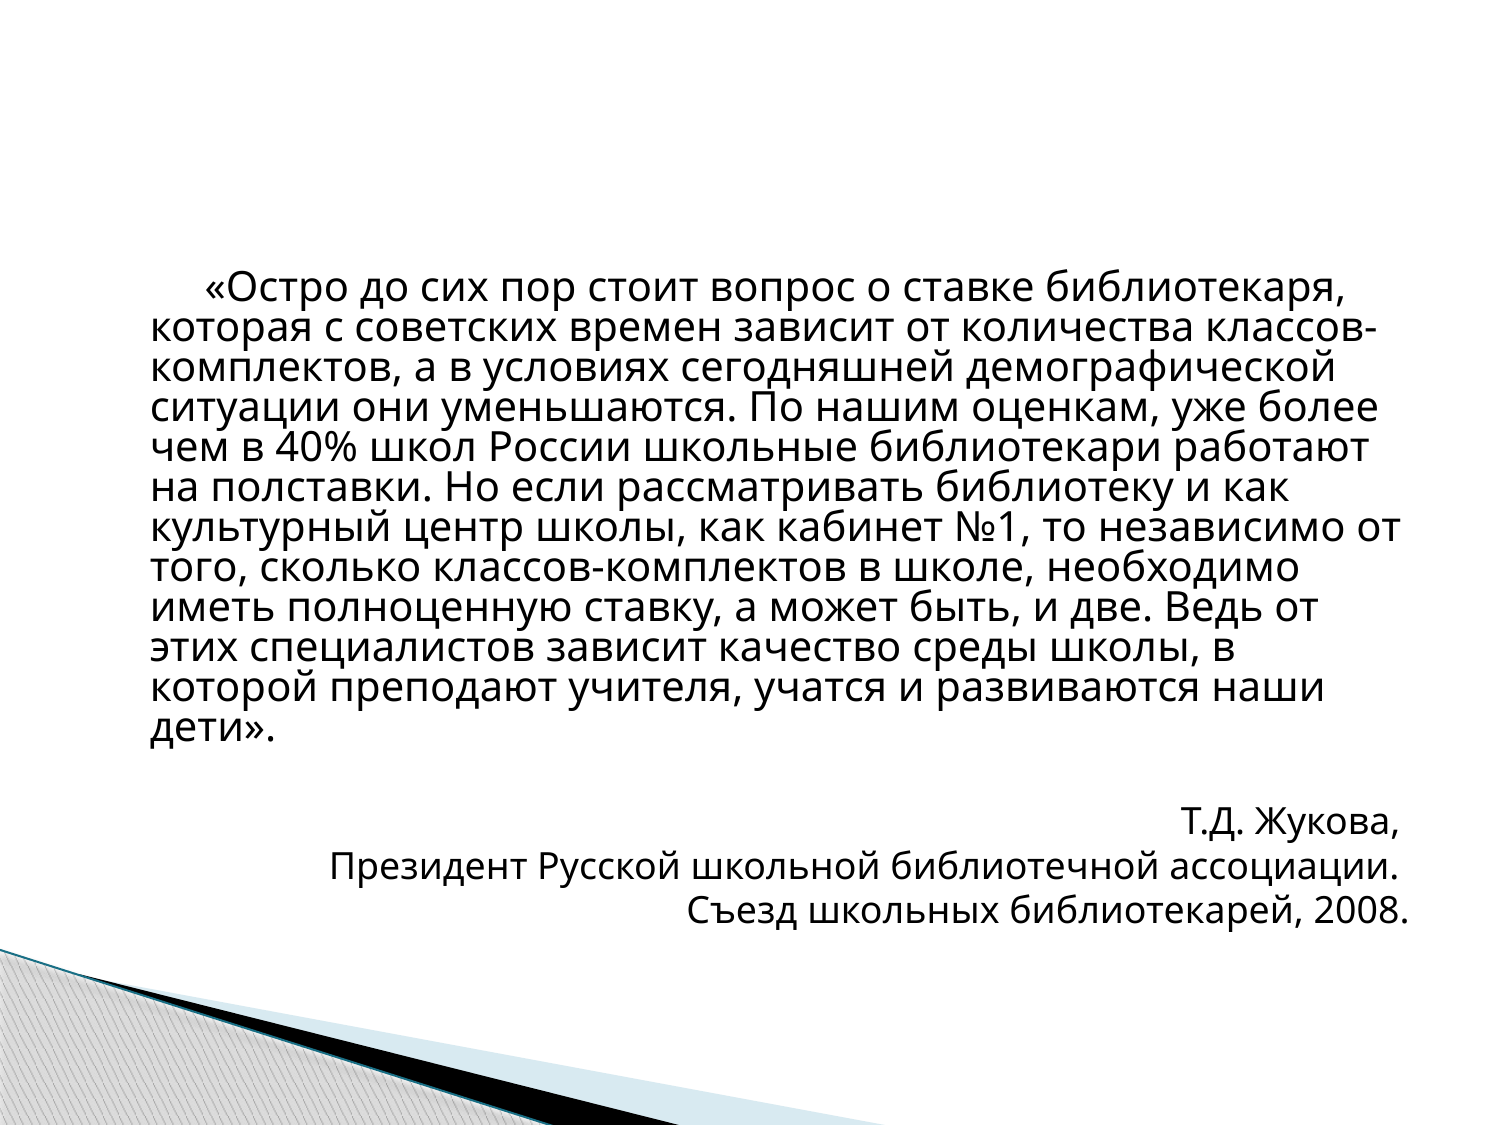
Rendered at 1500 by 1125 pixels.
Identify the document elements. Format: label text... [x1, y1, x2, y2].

list «Остро до сих пор стоит вопрос о ставке библиотекаря, которая с советских времен зависит от количества классов-комплектов, а в условиях сегодняшней демографической ситуации они уменьшаются. По нашим оценкам, уже более чем в 40% школ России школьные библиотекари работают на полставки. Но если рассматривать библиотеку и как культурный центр школы, как кабинет №1, то независимо от того, сколько классов-комплектов в школе, необходимо иметь полноценную ставку, а может быть, и две. Ведь от этих специалистов зависит качество среды школы, в которой преподают учителя, учатся и развиваются наши дети». Т.Д. Жукова, Президент Русской школьной библиотечной ассоциации. Съезд школьных библиотекарей, 2008. [75, 262, 1425, 975]
